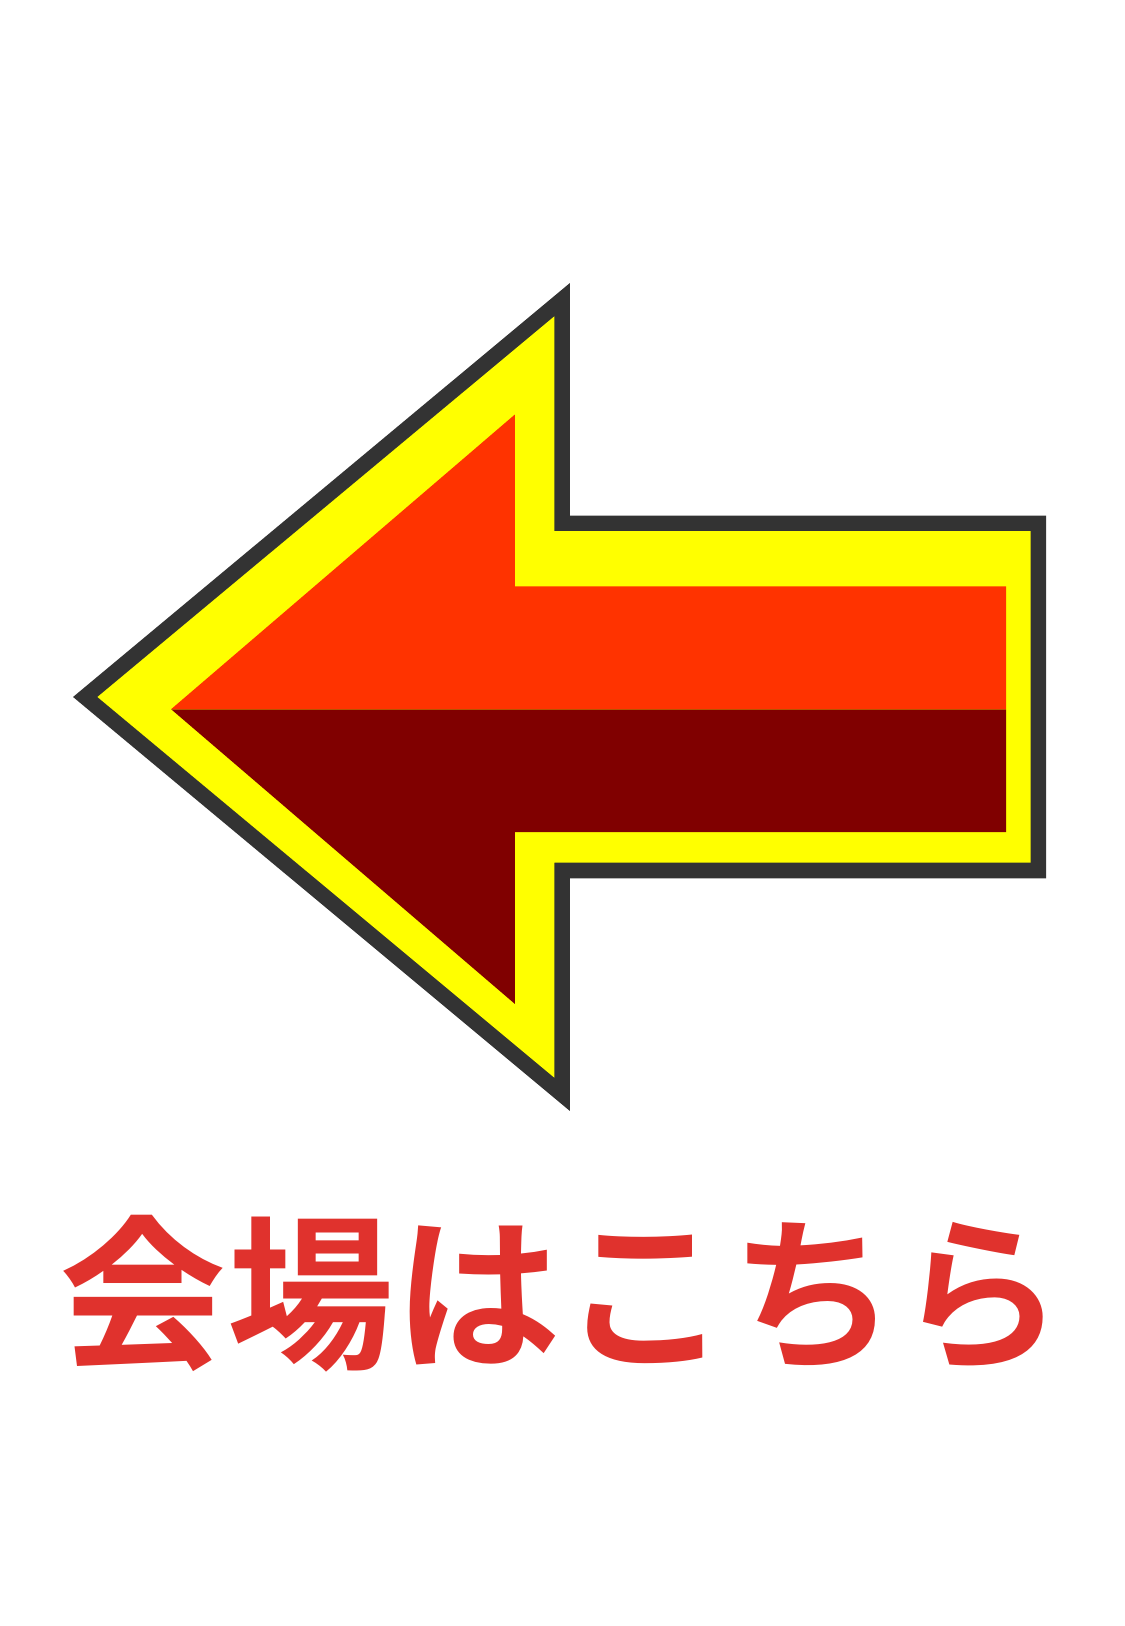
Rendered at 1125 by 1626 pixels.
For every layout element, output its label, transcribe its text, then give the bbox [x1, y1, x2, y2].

text_box 会場はこちら [0, 1182, 1125, 1398]
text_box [97, 316, 1031, 1078]
